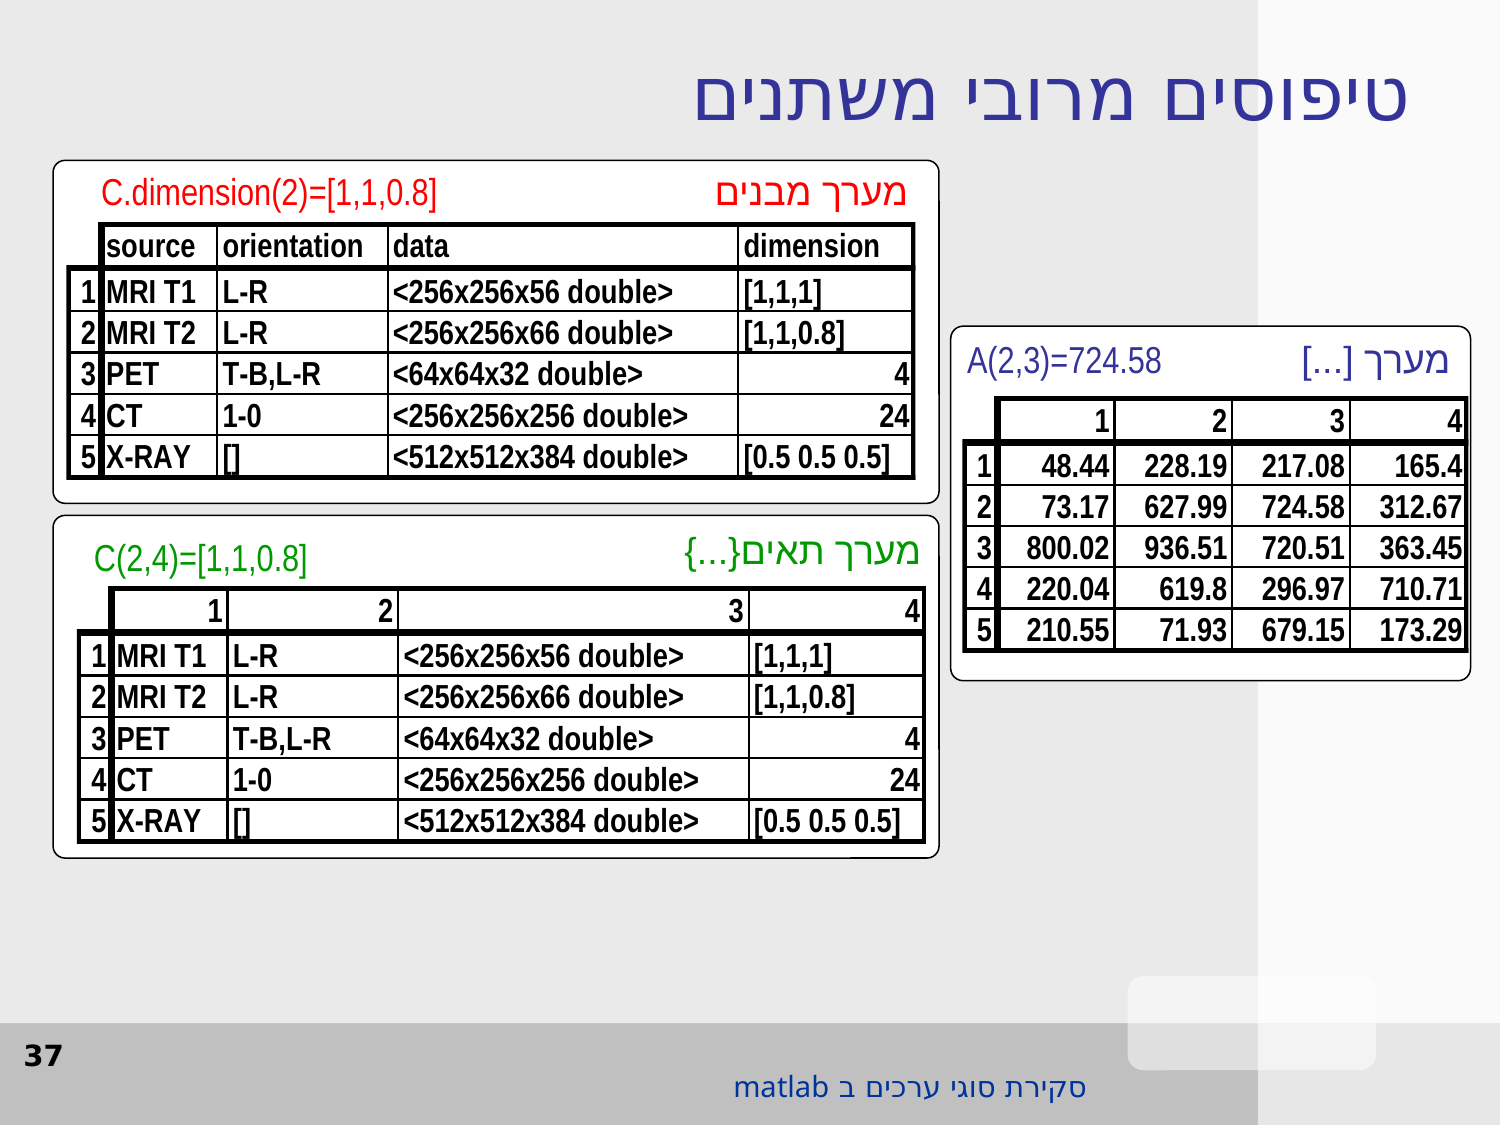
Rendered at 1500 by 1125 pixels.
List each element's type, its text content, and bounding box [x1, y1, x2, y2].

text_box טיפוסים מרובי משתנים [76, 20, 1425, 161]
text_box [950, 326, 1471, 681]
text_box [53, 515, 940, 859]
text_box C(2,4)=[1,1,0.8] [79, 527, 323, 584]
text_box סקירת סוגי ערכים ב matlab [718, 1060, 1102, 1111]
text_box A(2,3)=724.58 [952, 328, 1178, 389]
text_box C.dimension(2)=[1,1,0.8] [86, 160, 453, 220]
text_box מערך [...] [1286, 328, 1466, 389]
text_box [962, 396, 1469, 653]
text_box מערך מבנים [699, 160, 923, 221]
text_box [76, 586, 927, 844]
slide_number 37 [8, 1029, 359, 1108]
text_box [66, 221, 917, 480]
text_box מערך תאים{...} [669, 519, 937, 580]
text_box [53, 160, 940, 504]
